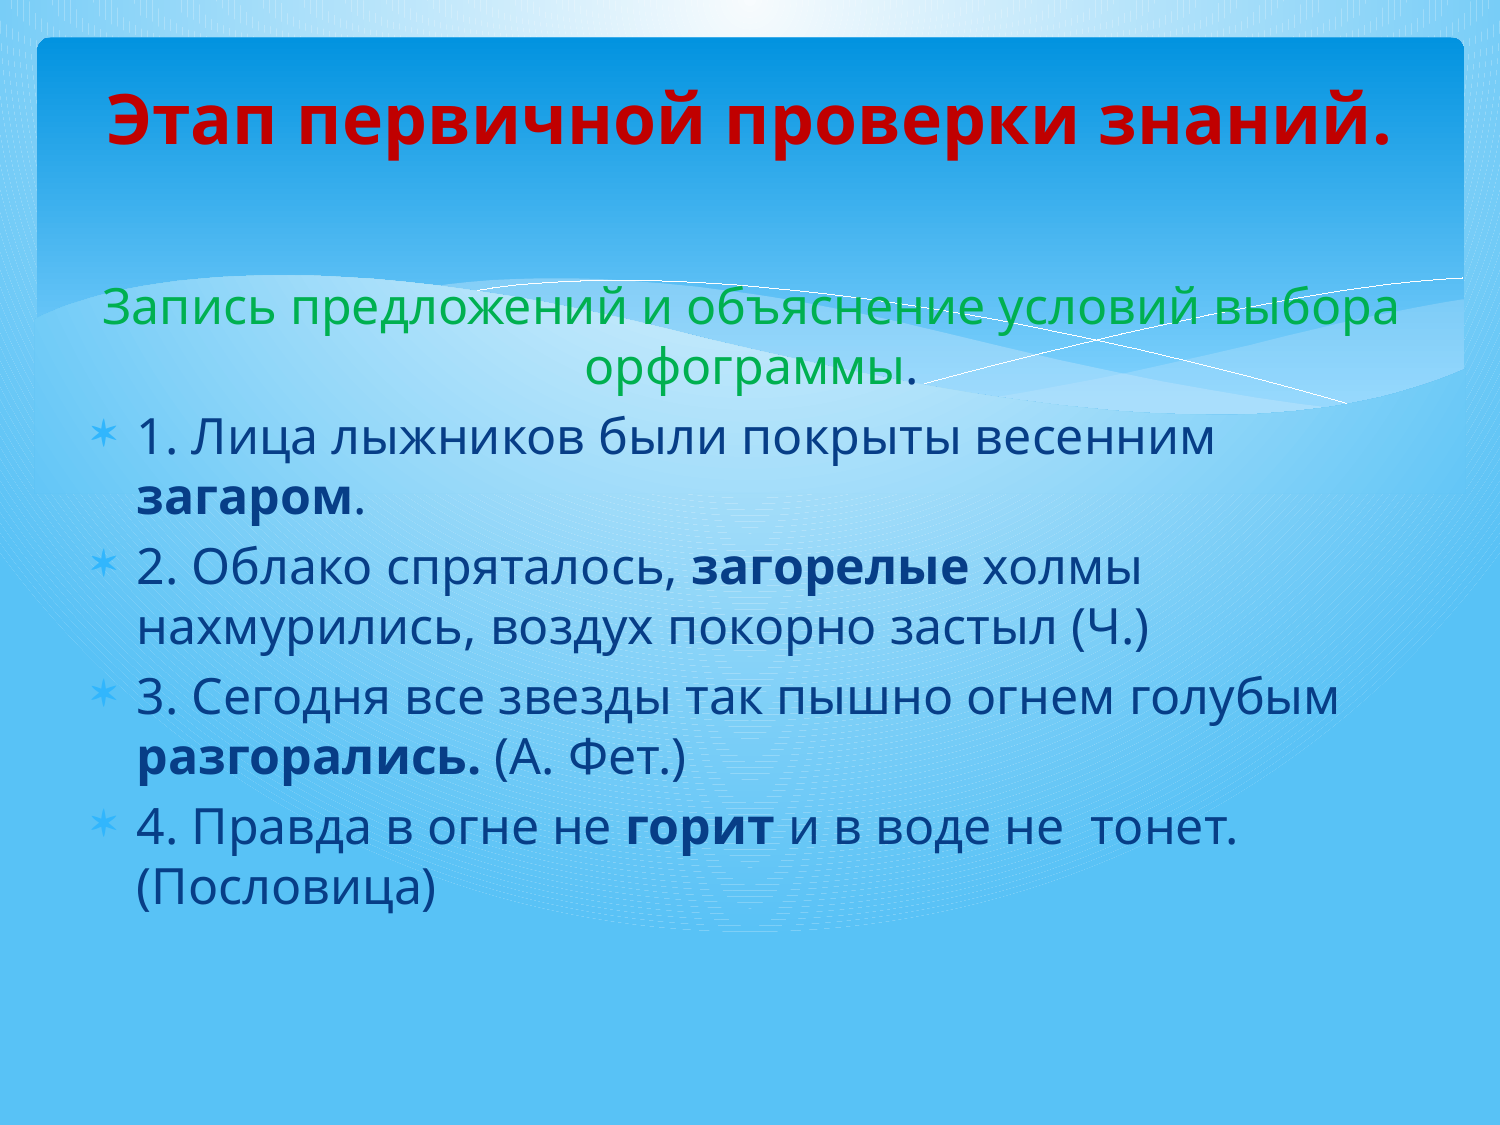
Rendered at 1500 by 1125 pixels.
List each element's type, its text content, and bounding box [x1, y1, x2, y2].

list Запись предложений и объяснение условий выбора орфограммы. 1. Лица лыжников были покрыты весенним загаром. 2. Облако спряталось, загорелые холмы нахмурились, воздух покорно застыл (Ч.) 3. Сегодня все звезды так пышно огнем голубым разгорались. (А. Фет.) 4. Правда в огне не горит и в воде не тонет. (Пословица) [76, 267, 1427, 1010]
title Этап первичной проверки знаний. [75, 55, 1425, 261]
